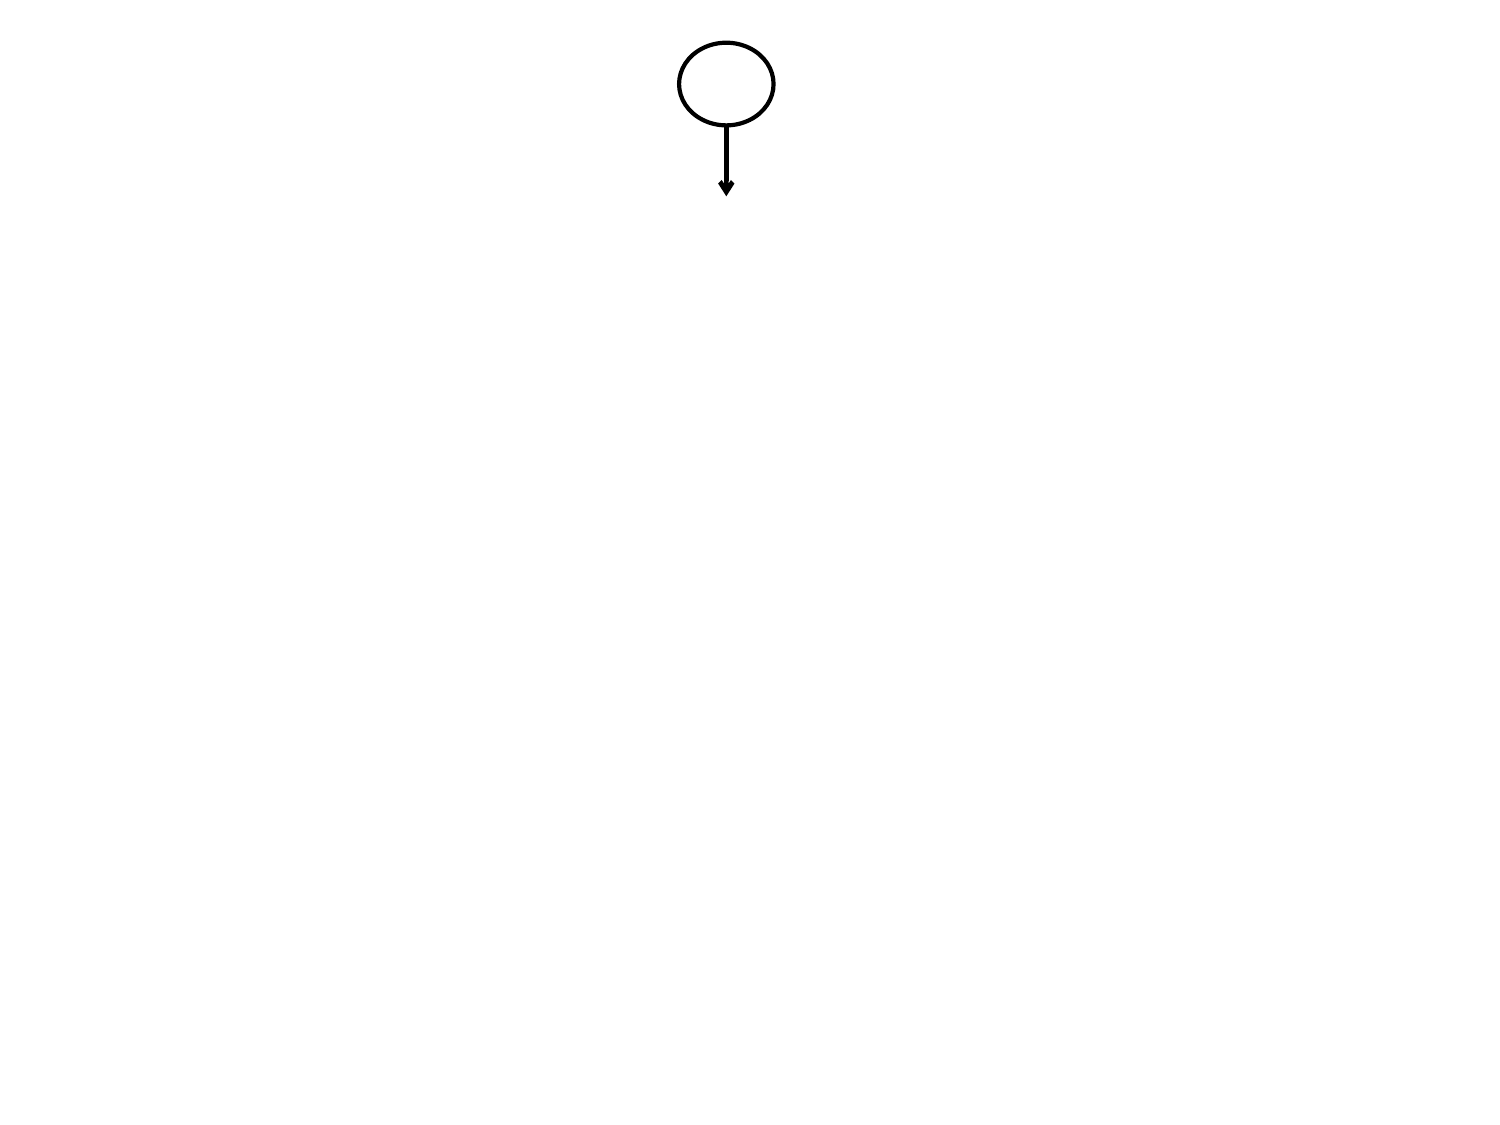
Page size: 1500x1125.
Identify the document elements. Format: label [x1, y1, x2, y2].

text_box [676, 40, 776, 128]
